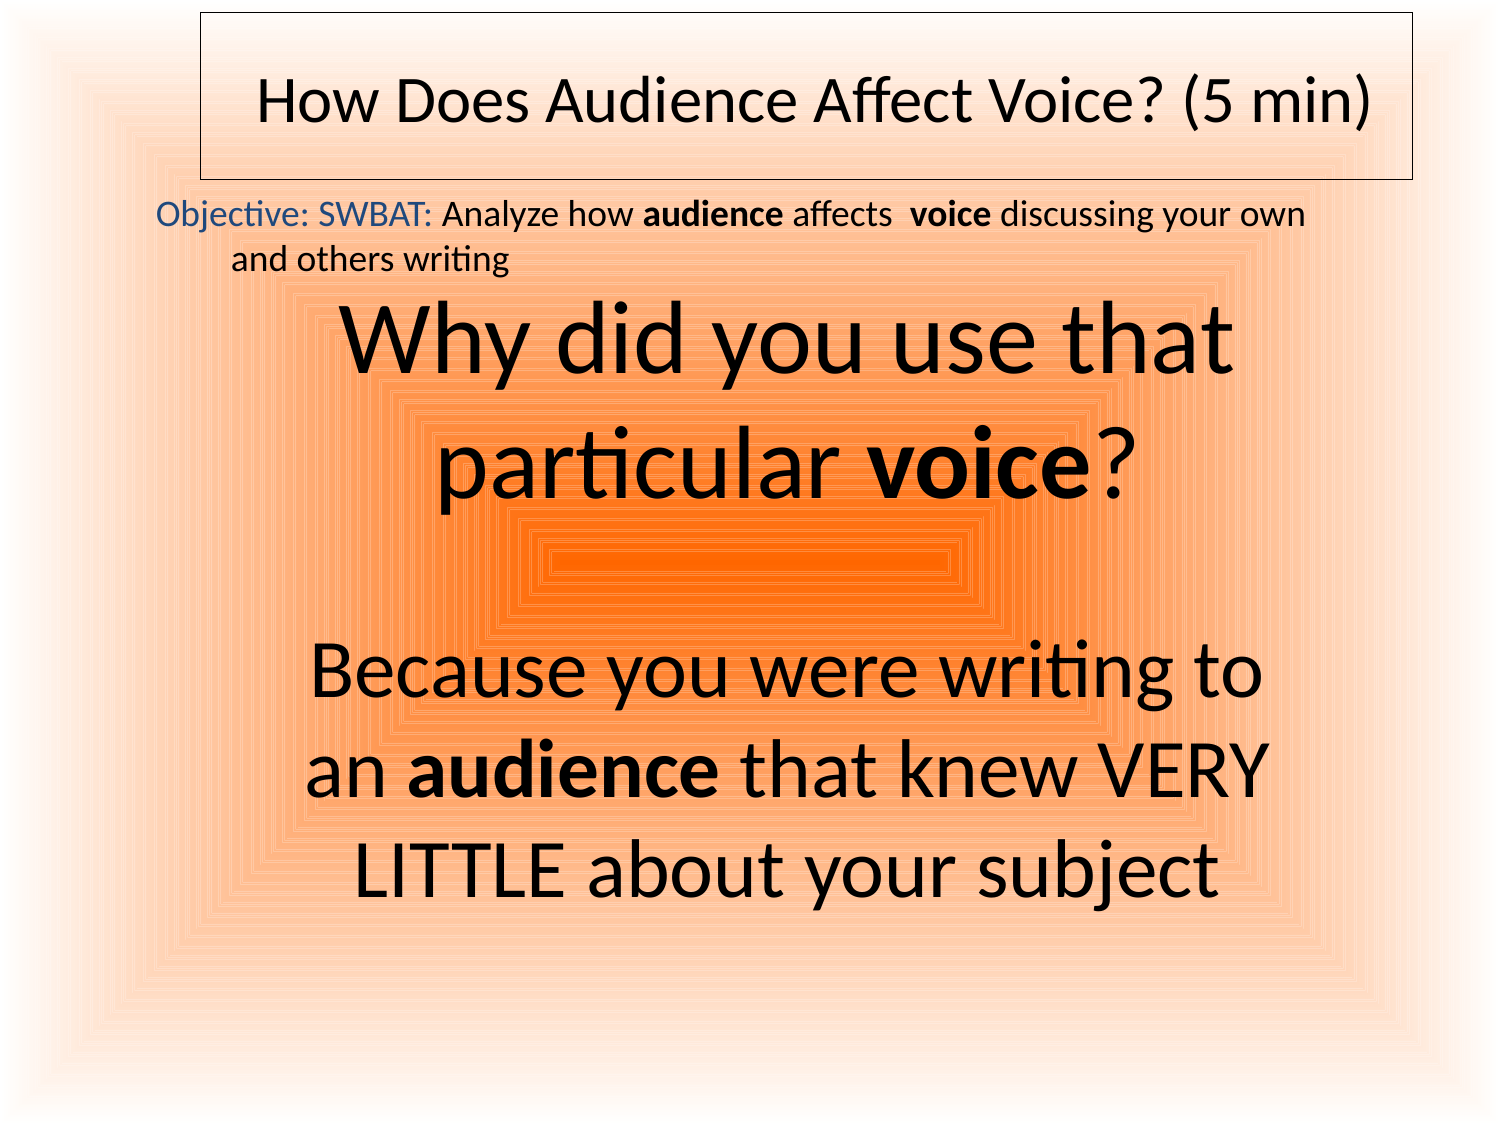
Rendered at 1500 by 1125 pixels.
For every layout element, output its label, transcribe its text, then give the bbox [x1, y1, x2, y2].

text_box Objective: SWBAT: Analyze how audience affects voice discussing your own and others writing [37, 181, 1380, 287]
title How Does Audience Affect Voice? (5 min) [200, 12, 1413, 180]
text_box Because you were writing to an audience that knew VERY LITTLE about your subject [287, 606, 1288, 922]
text_box Why did you use that particular voice? [287, 287, 1288, 528]
